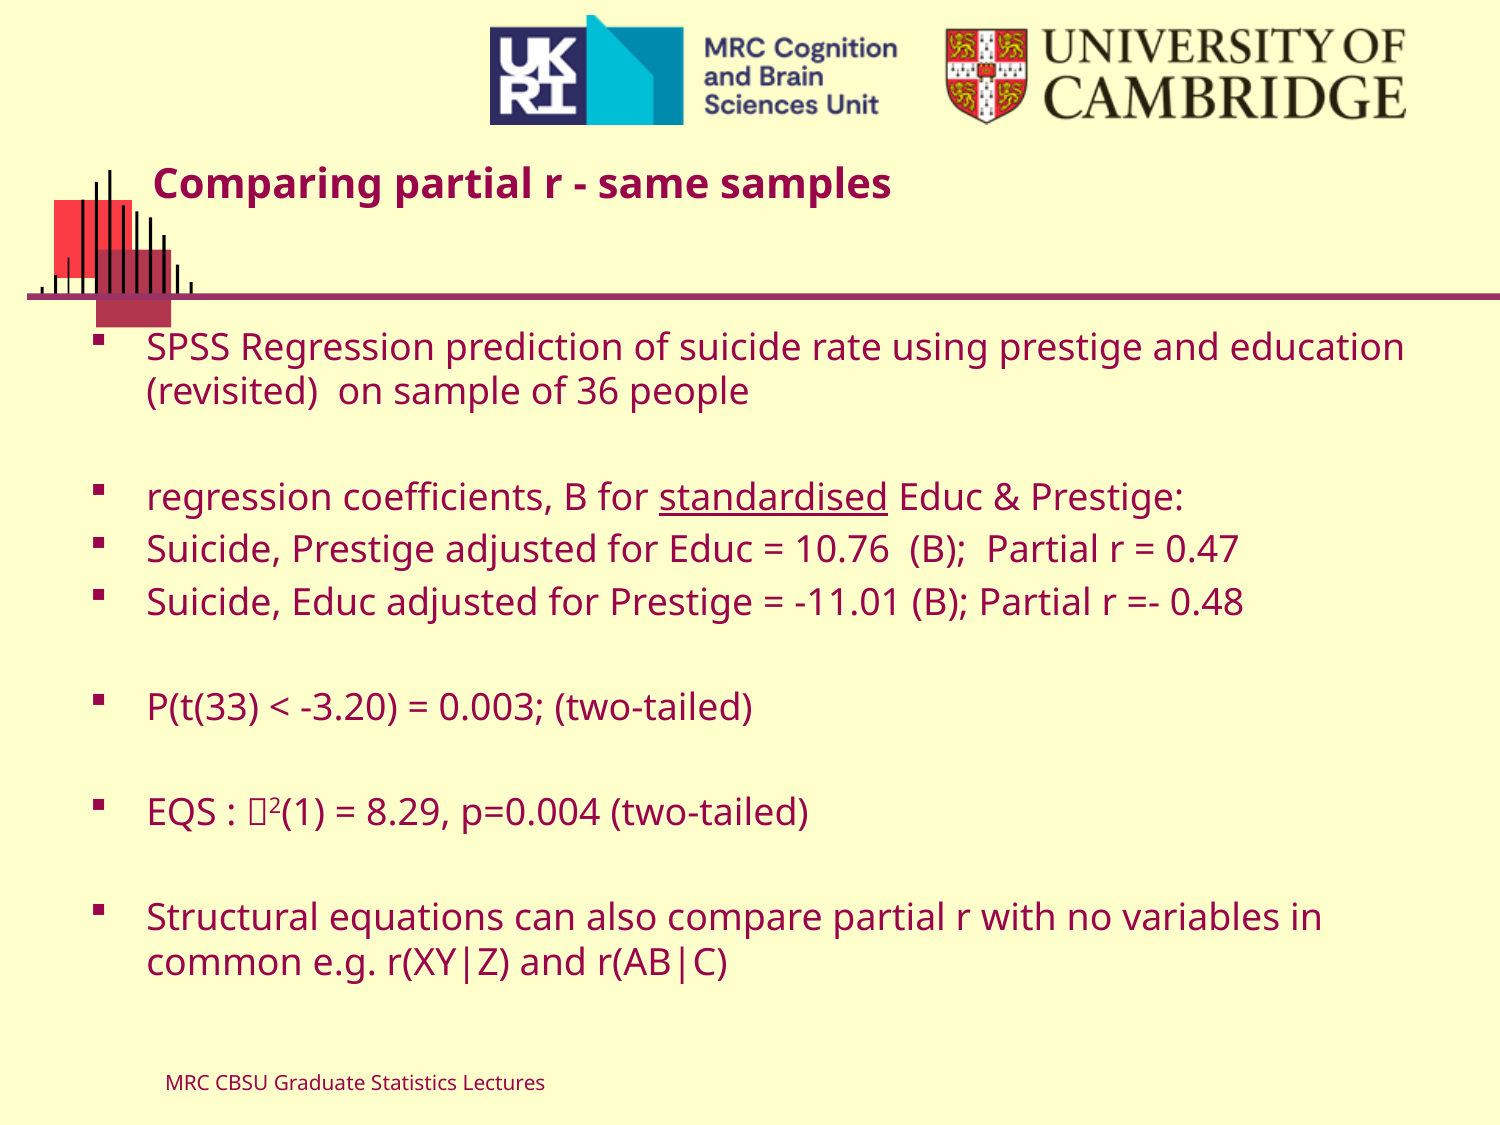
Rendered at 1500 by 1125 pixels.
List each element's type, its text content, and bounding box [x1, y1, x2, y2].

title Comparing partial r - same samples [137, 137, 988, 233]
list SPSS Regression prediction of suicide rate using prestige and education (revisited) on sample of 36 people regression coefficients, B for standardised Educ & Prestige: Suicide, Prestige adjusted for Educ = 10.76 (B); Partial r = 0.47 Suicide, Educ adjusted for Prestige = -11.01 (B); Partial r =- 0.48 P(t(33) < -3.20) = 0.003; (two-tailed) EQS : 2(1) = 8.29, p=0.004 (two-tailed) Structural equations can also compare partial r with no variables in common e.g. r(XY|Z) and r(AB|C) [75, 262, 1425, 1038]
picture [490, 15, 1406, 125]
footer MRC CBSU Graduate Statistics Lectures [149, 1062, 988, 1101]
